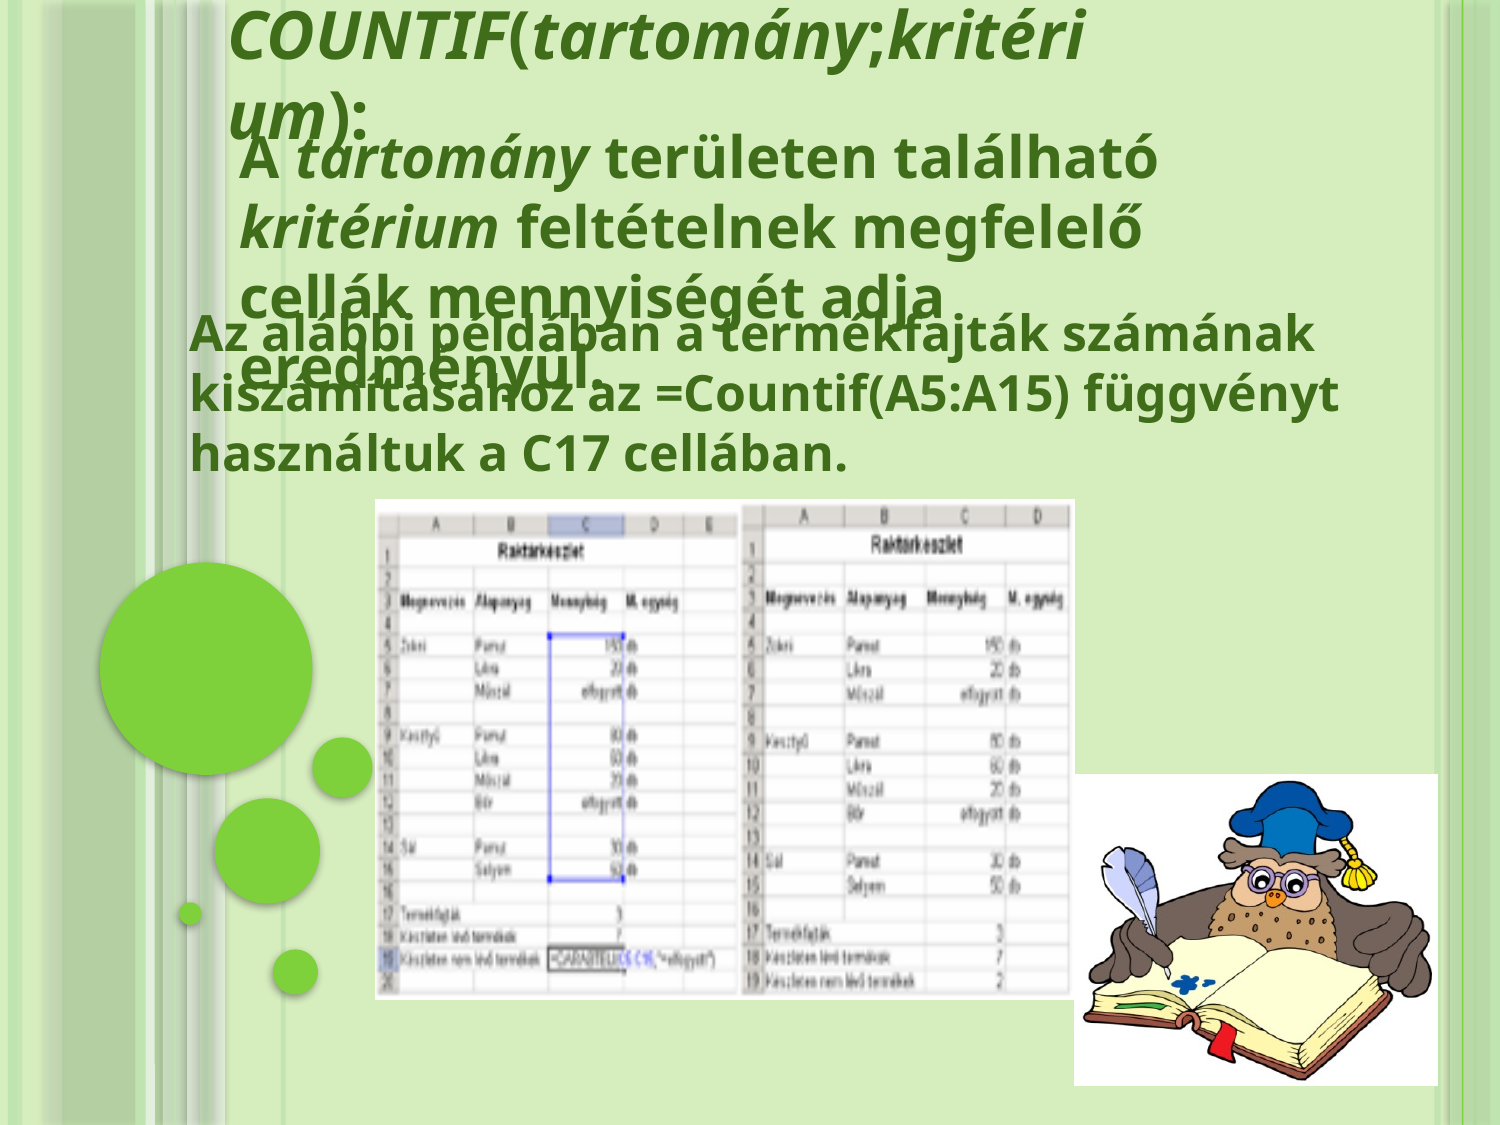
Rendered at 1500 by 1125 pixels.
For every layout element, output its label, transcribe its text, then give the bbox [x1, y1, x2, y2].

text_box A tartomány területen található kritérium feltételnek megfelelő cellák mennyiségét adja eredményül. [225, 112, 1325, 408]
text_box COUNTIF(tartomány;kritérium): [212, 0, 1138, 161]
text_box Az alábbi példában a termékfajták számának kiszámításához az =Countif(A5:A15) függvényt használtuk a C17 cellában. [174, 233, 1425, 534]
picture [374, 499, 1438, 1086]
